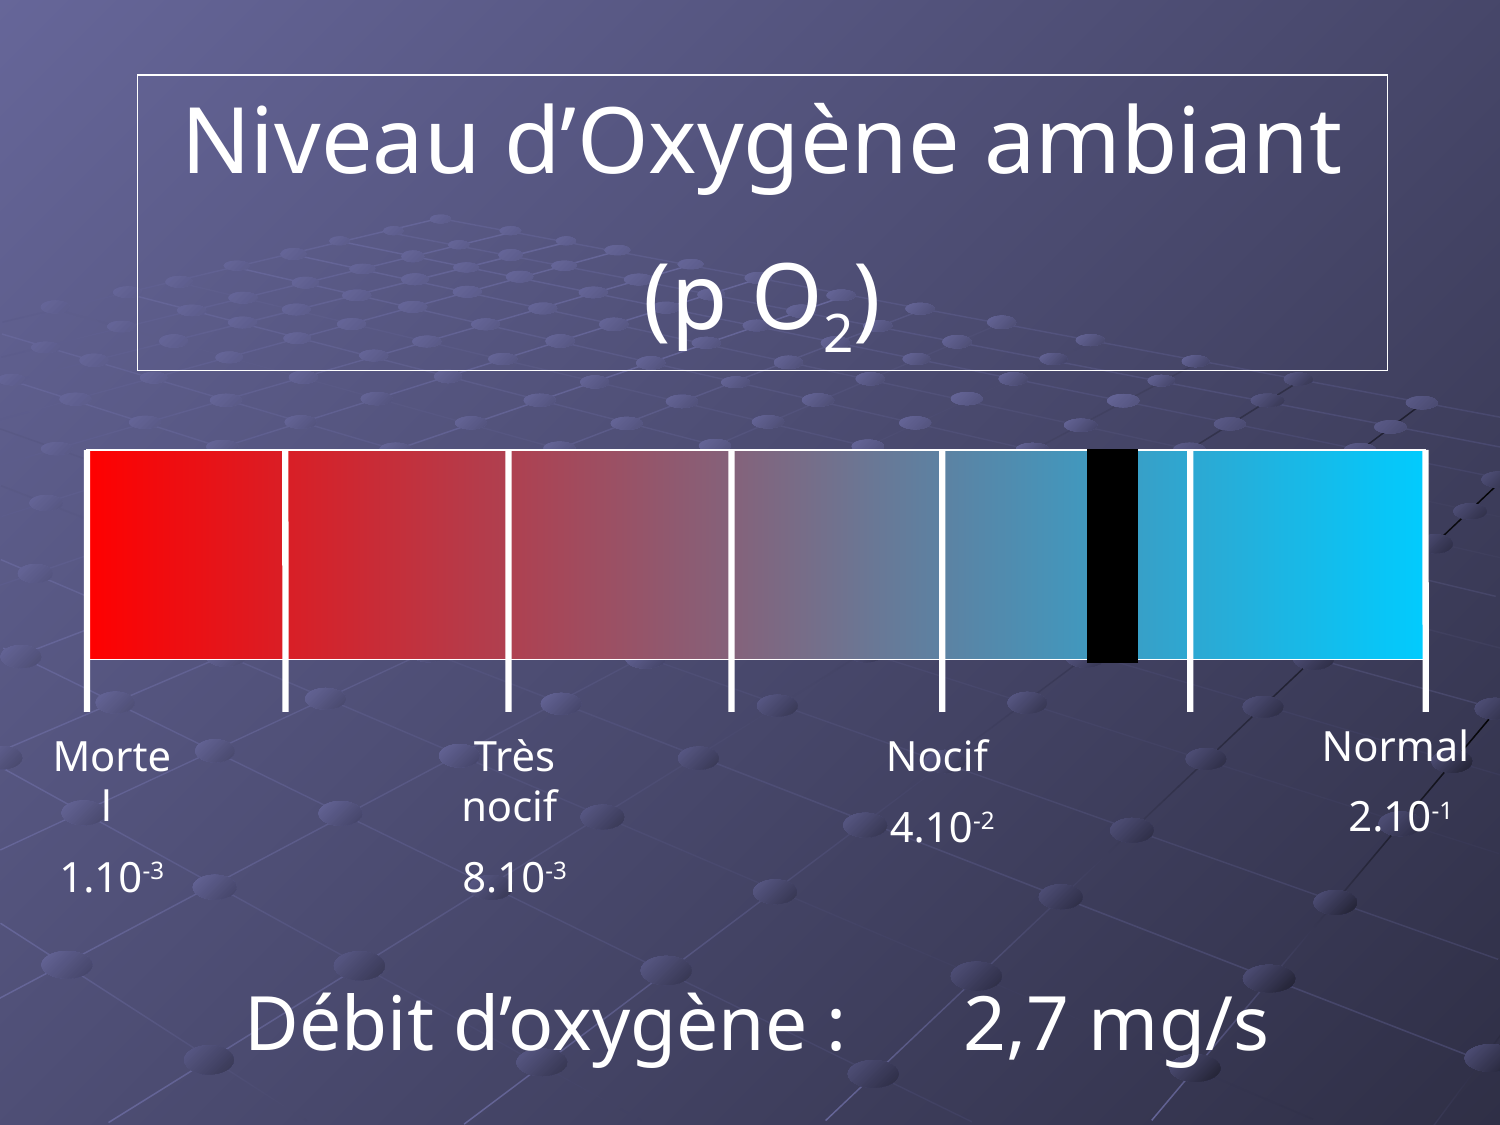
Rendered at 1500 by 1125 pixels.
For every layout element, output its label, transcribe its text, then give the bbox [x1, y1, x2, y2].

text_box Débit d’oxygène : 2,7 mg/s [162, 968, 1353, 1074]
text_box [37, 449, 1500, 913]
text_box Niveau d’Oxygène ambiant (p O2) [137, 75, 1388, 371]
